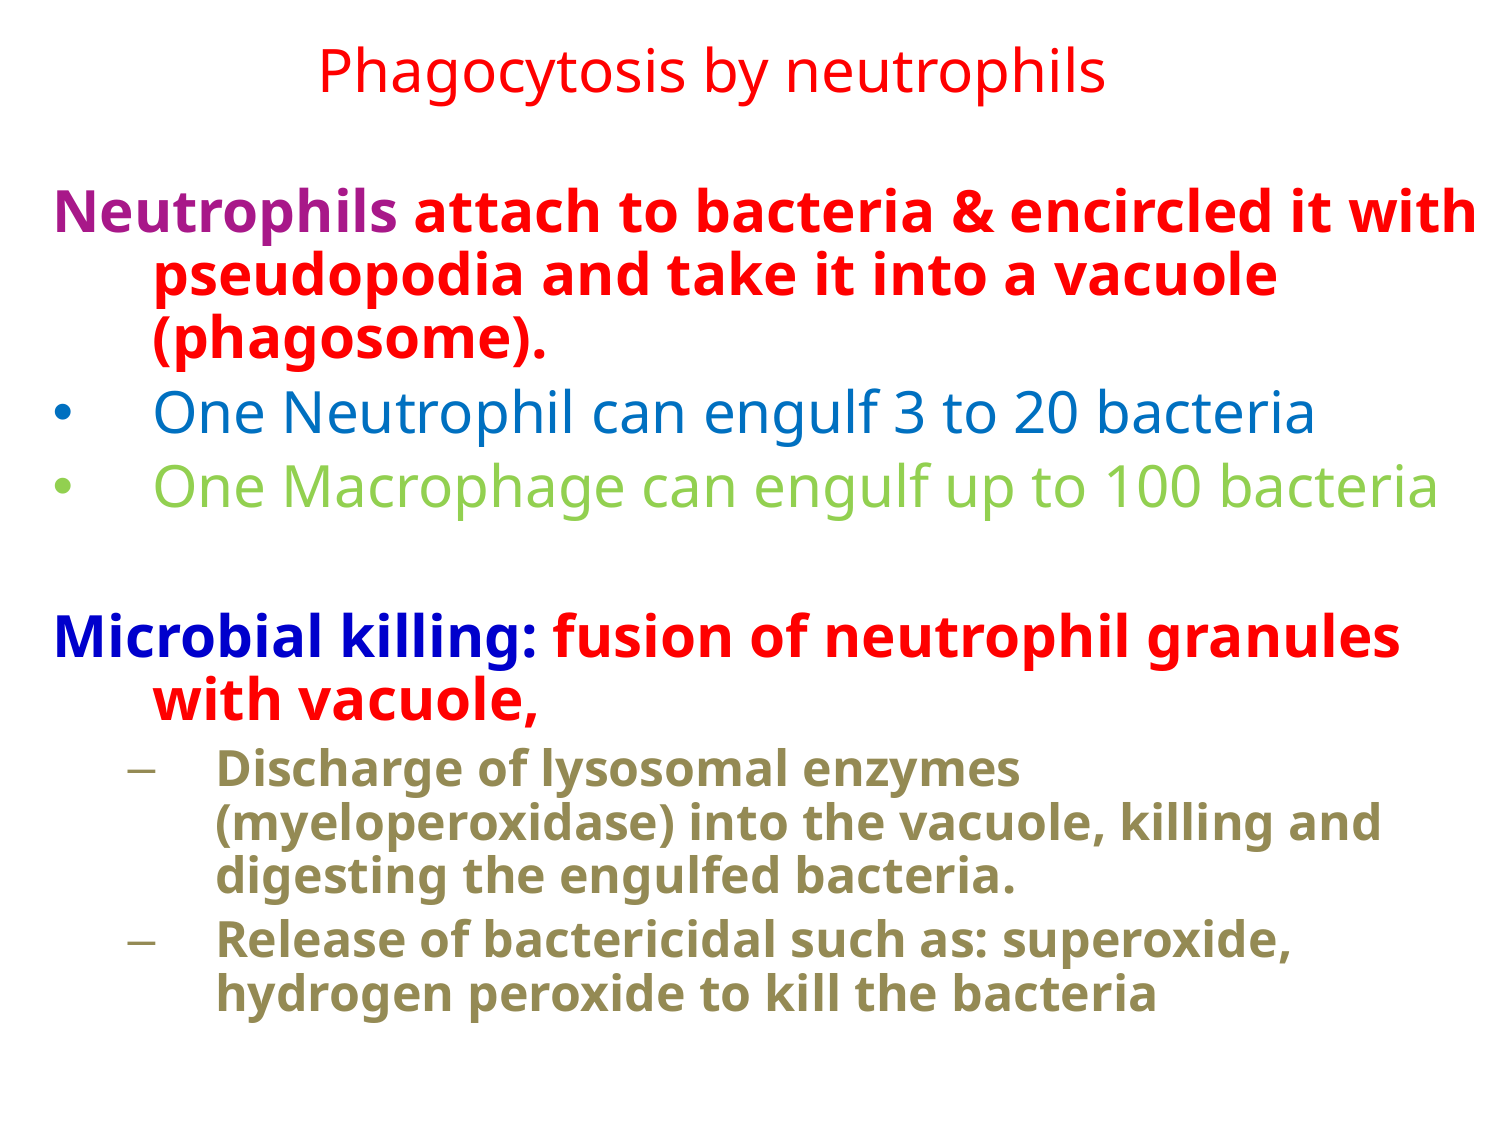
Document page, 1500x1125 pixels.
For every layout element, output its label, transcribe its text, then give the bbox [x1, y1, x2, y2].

title Phagocytosis by neutrophils [0, 24, 1425, 113]
list Neutrophils attach to bacteria & encircled it with pseudopodia and take it into a vacuole (phagosome). One Neutrophil can engulf 3 to 20 bacteria One Macrophage can engulf up to 100 bacteria Microbial killing: fusion of neutrophil granules with vacuole, Discharge of lysosomal enzymes (myeloperoxidase) into the vacuole, killing and digesting the engulfed bacteria. Release of bactericidal such as: superoxide, hydrogen peroxide to kill the bacteria [37, 174, 1500, 1075]
